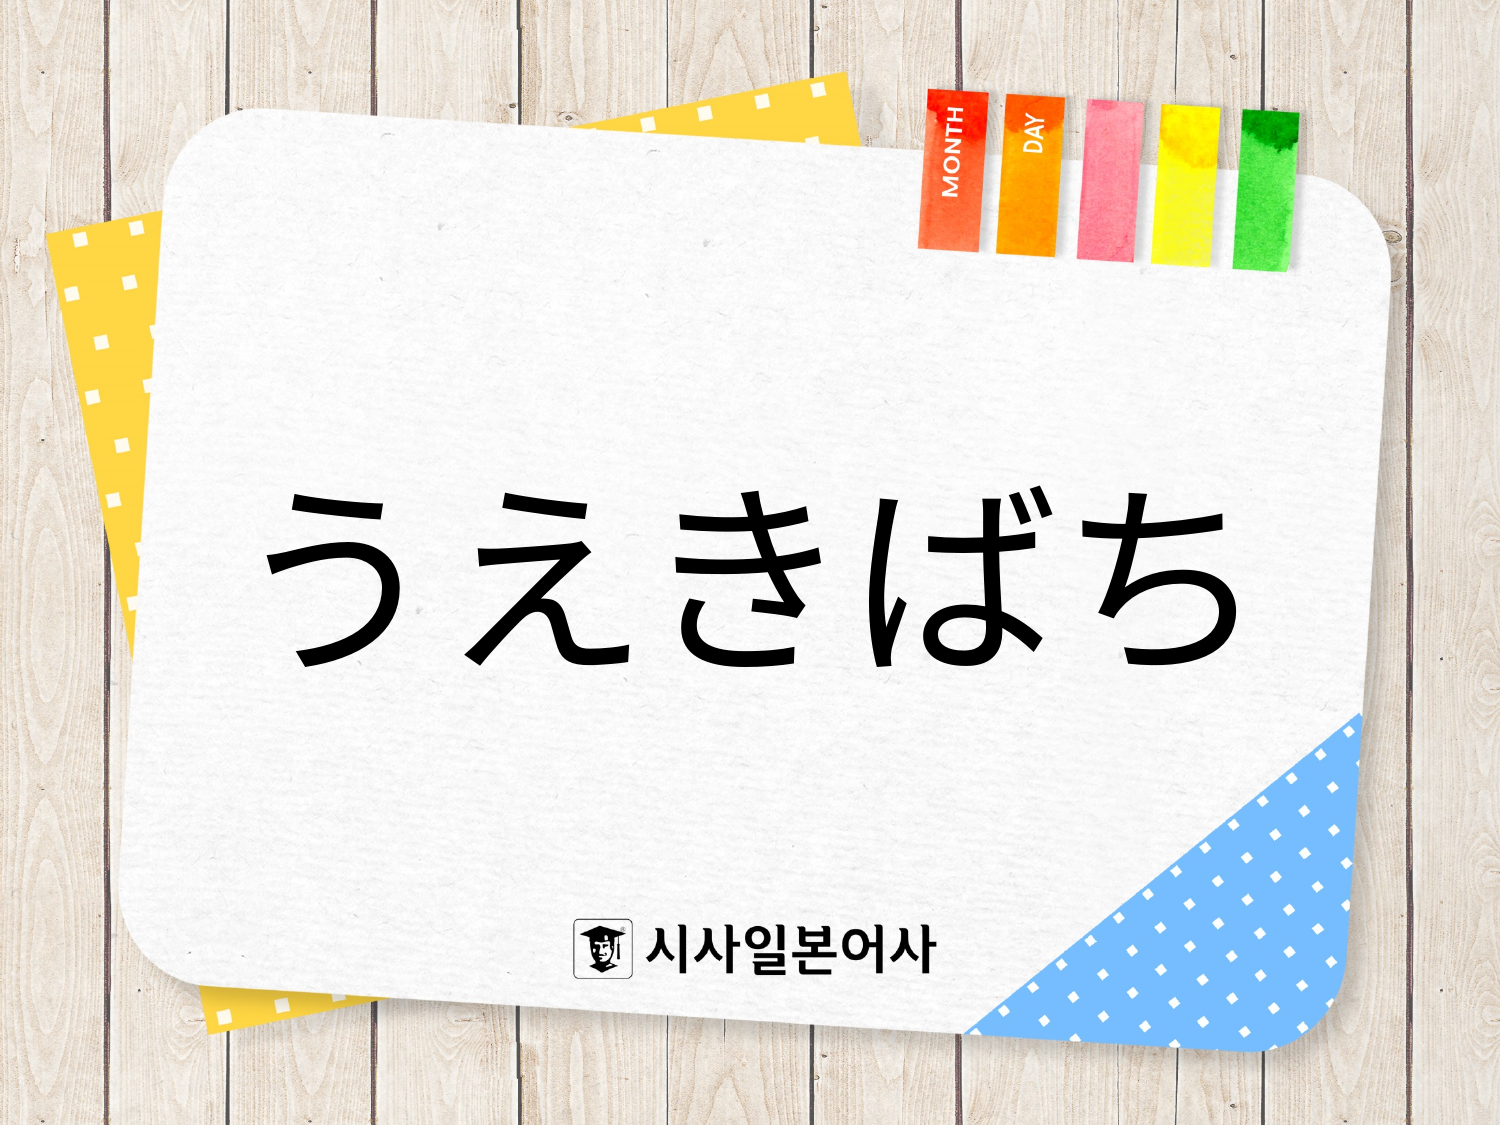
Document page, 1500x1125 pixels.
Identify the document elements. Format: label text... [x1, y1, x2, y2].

title うえきばち [75, 338, 1425, 811]
picture [0, 0, 1500, 1125]
